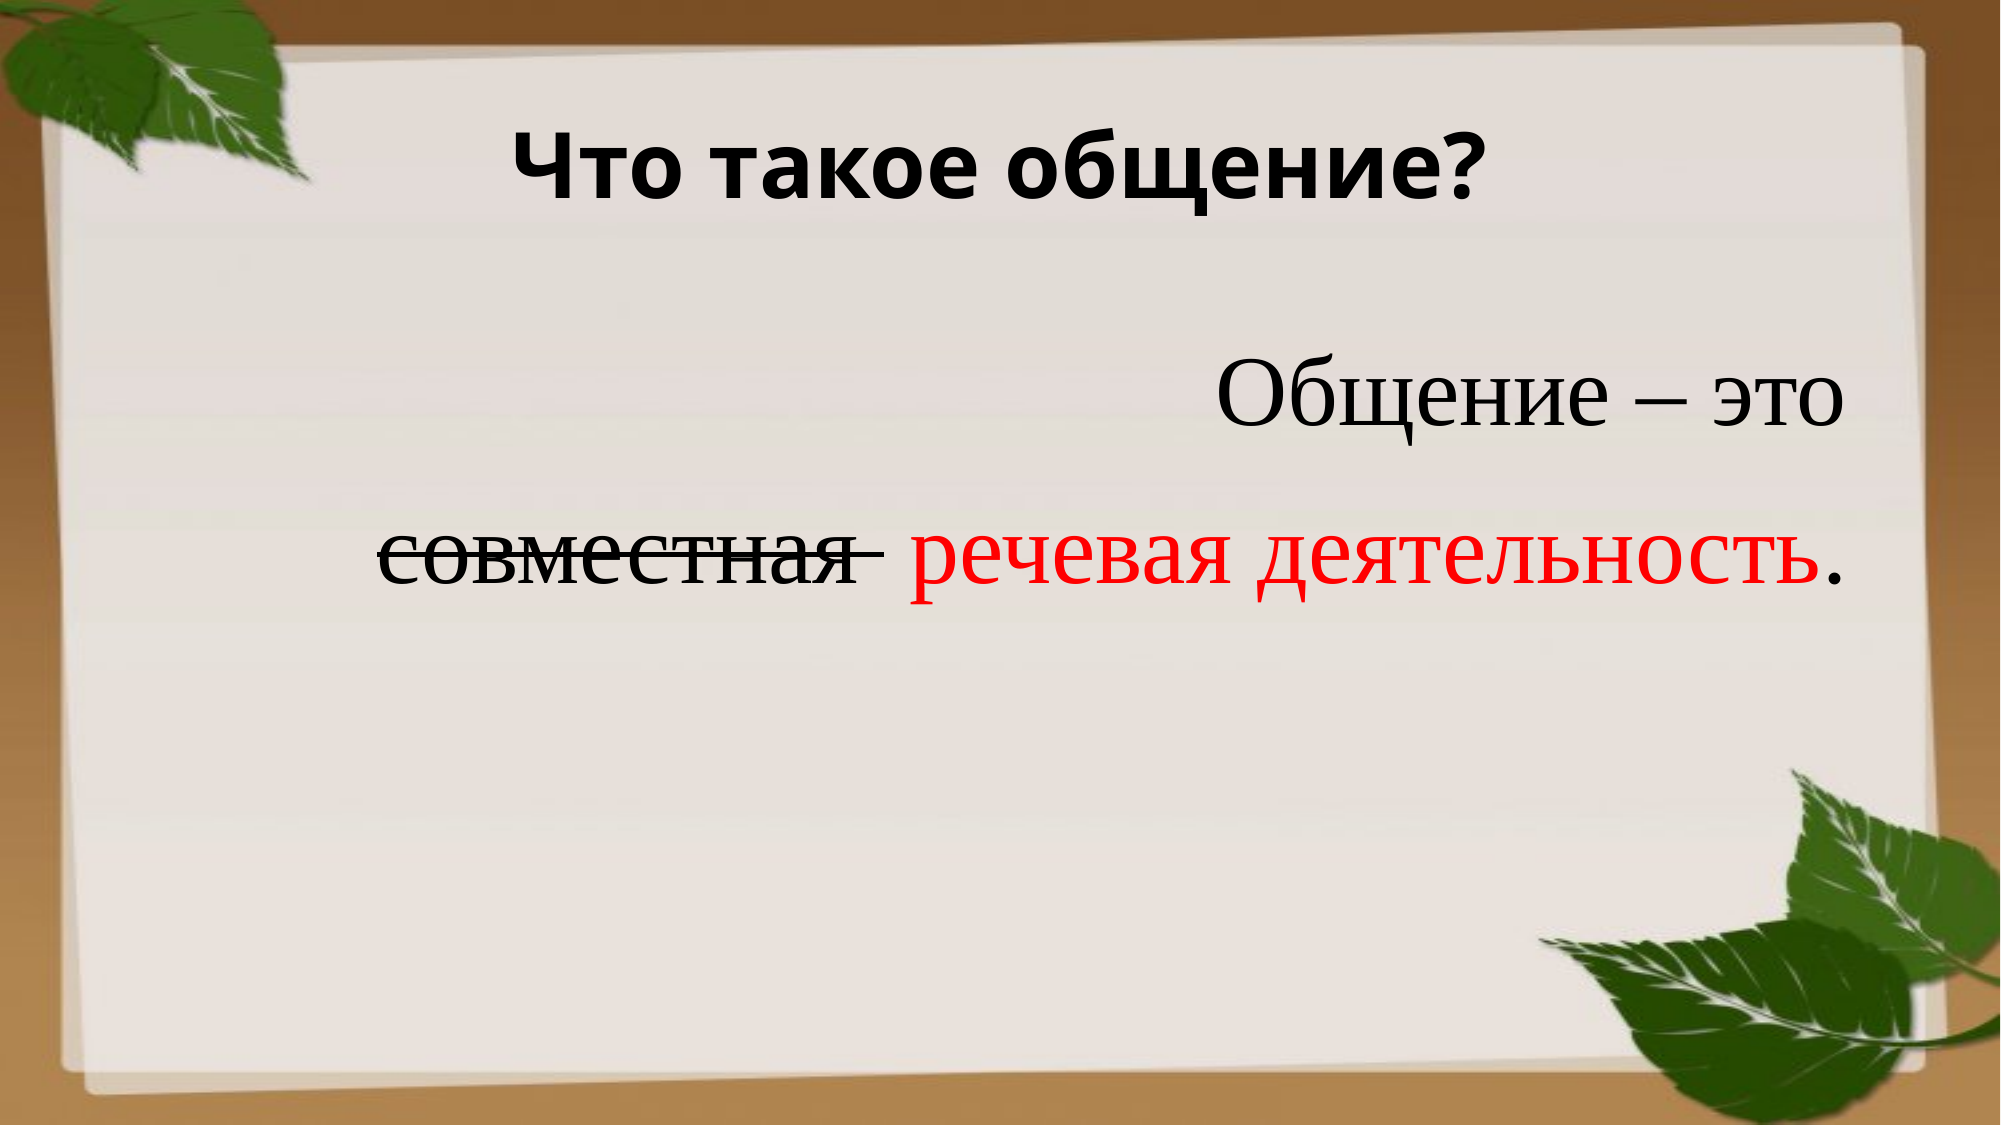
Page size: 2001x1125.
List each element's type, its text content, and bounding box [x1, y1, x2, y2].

list Общение – это совместная речевая деятельность. [137, 299, 1863, 1014]
picture [0, 0, 2001, 1125]
title Что такое общение? [137, 59, 1863, 278]
